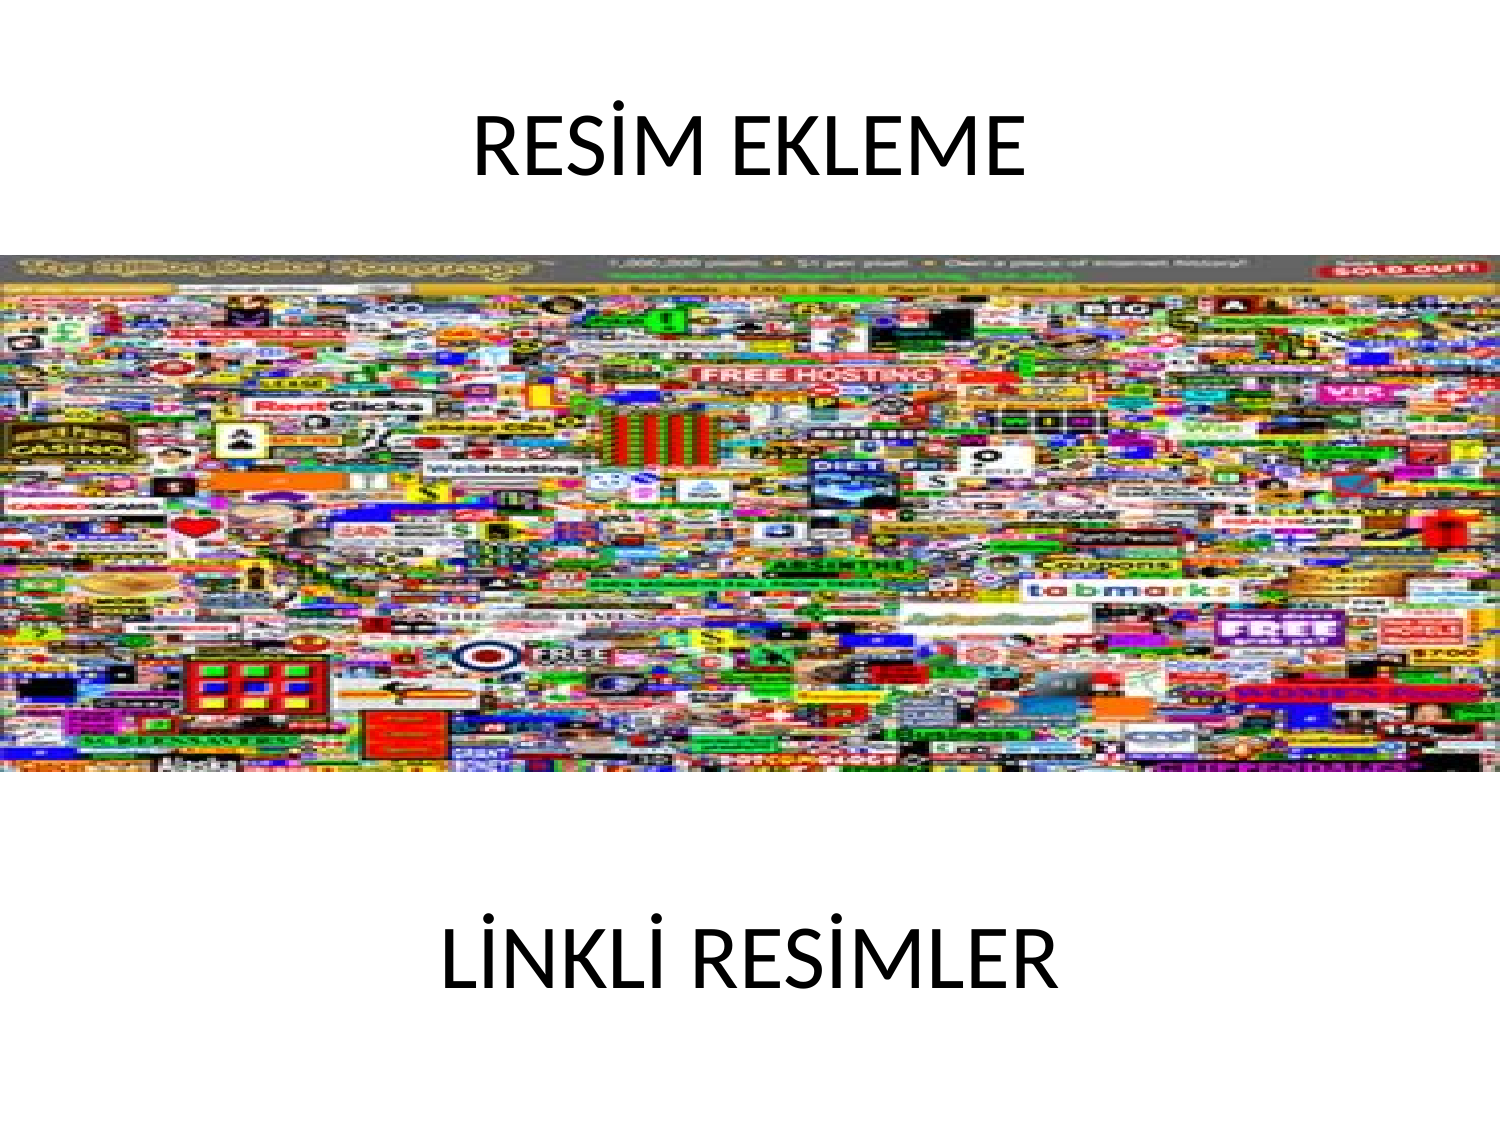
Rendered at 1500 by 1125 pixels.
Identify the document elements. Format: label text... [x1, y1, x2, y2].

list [0, 255, 1500, 772]
title RESİM EKLEME [75, 45, 1425, 233]
text_box LİNKLİ RESİMLER [74, 857, 1425, 1046]
